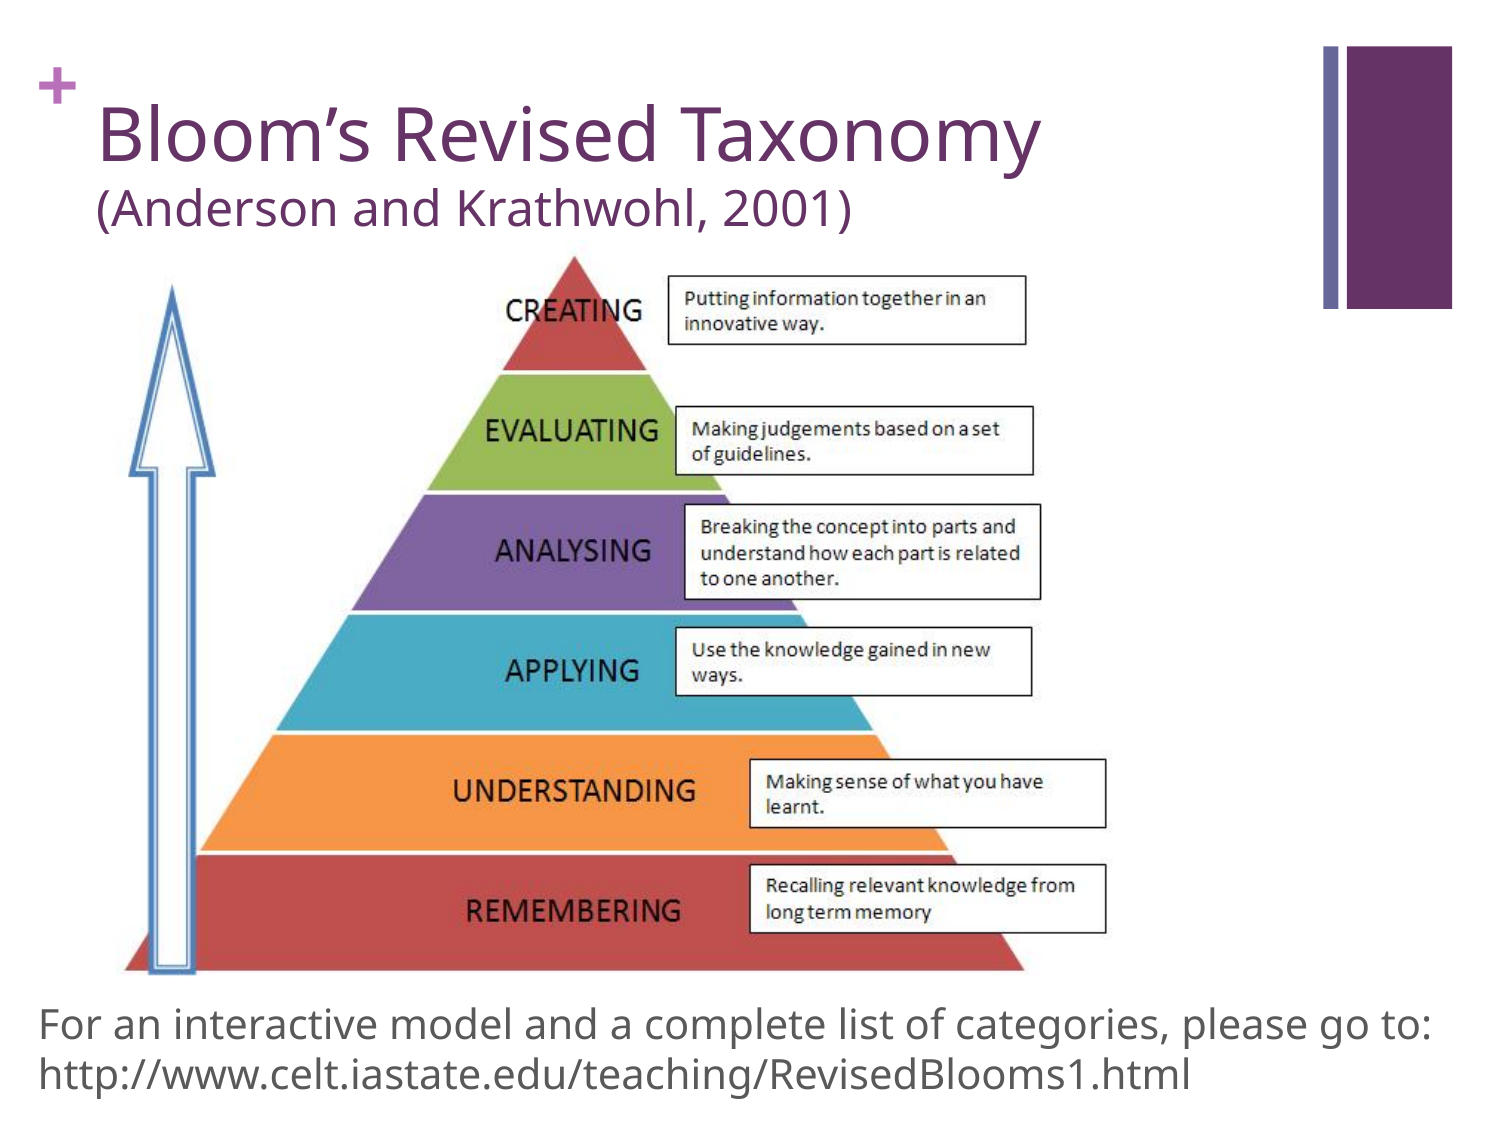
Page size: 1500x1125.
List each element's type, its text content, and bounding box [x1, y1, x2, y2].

text_box For an interactive model and a complete list of categories, please go to: http://www.celt.iastate.edu/teaching/RevisedBlooms1.html [23, 990, 1448, 1106]
title Bloom’s Revised Taxonomy (Anderson and Krathwohl, 2001) [81, 79, 1322, 263]
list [93, 240, 1118, 1006]
